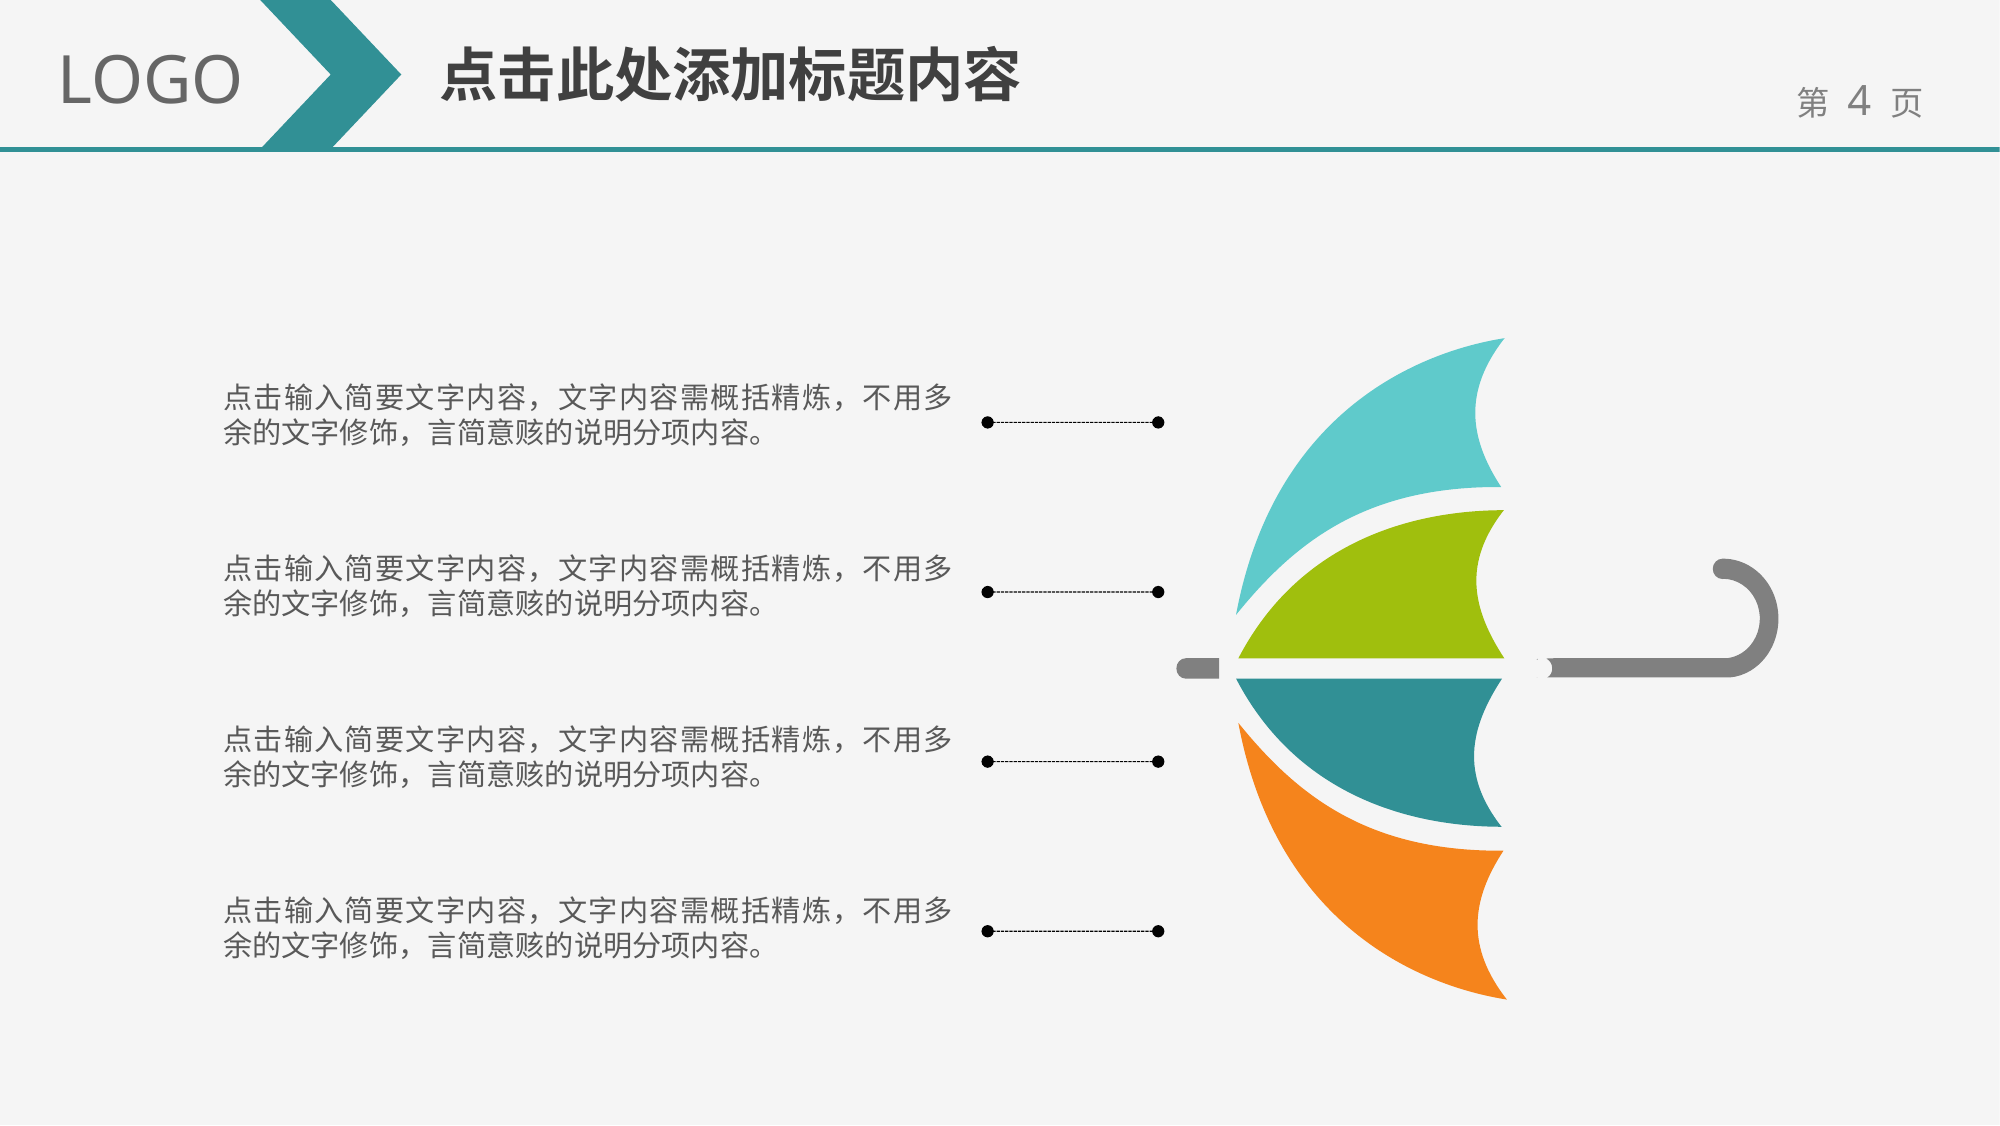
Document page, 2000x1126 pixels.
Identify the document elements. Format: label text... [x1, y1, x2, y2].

text_box 点击此处添加标题内容 [424, 31, 1095, 116]
text_box 点击输入简要文字内容，文字内容需概括精炼，不用多余的文字修饰，言简意赅的说明分项内容。 [208, 713, 969, 799]
text_box 点击输入简要文字内容，文字内容需概括精炼，不用多余的文字修饰，言简意赅的说明分项内容。 [208, 884, 969, 970]
text_box [258, 0, 403, 148]
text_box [1176, 337, 1779, 1000]
text_box 点击输入简要文字内容，文字内容需概括精炼，不用多余的文字修饰，言简意赅的说明分项内容。 [208, 372, 969, 457]
text_box 点击输入简要文字内容，文字内容需概括精炼，不用多余的文字修饰，言简意赅的说明分项内容。 [208, 542, 969, 628]
text_box LOGO [42, 29, 259, 125]
